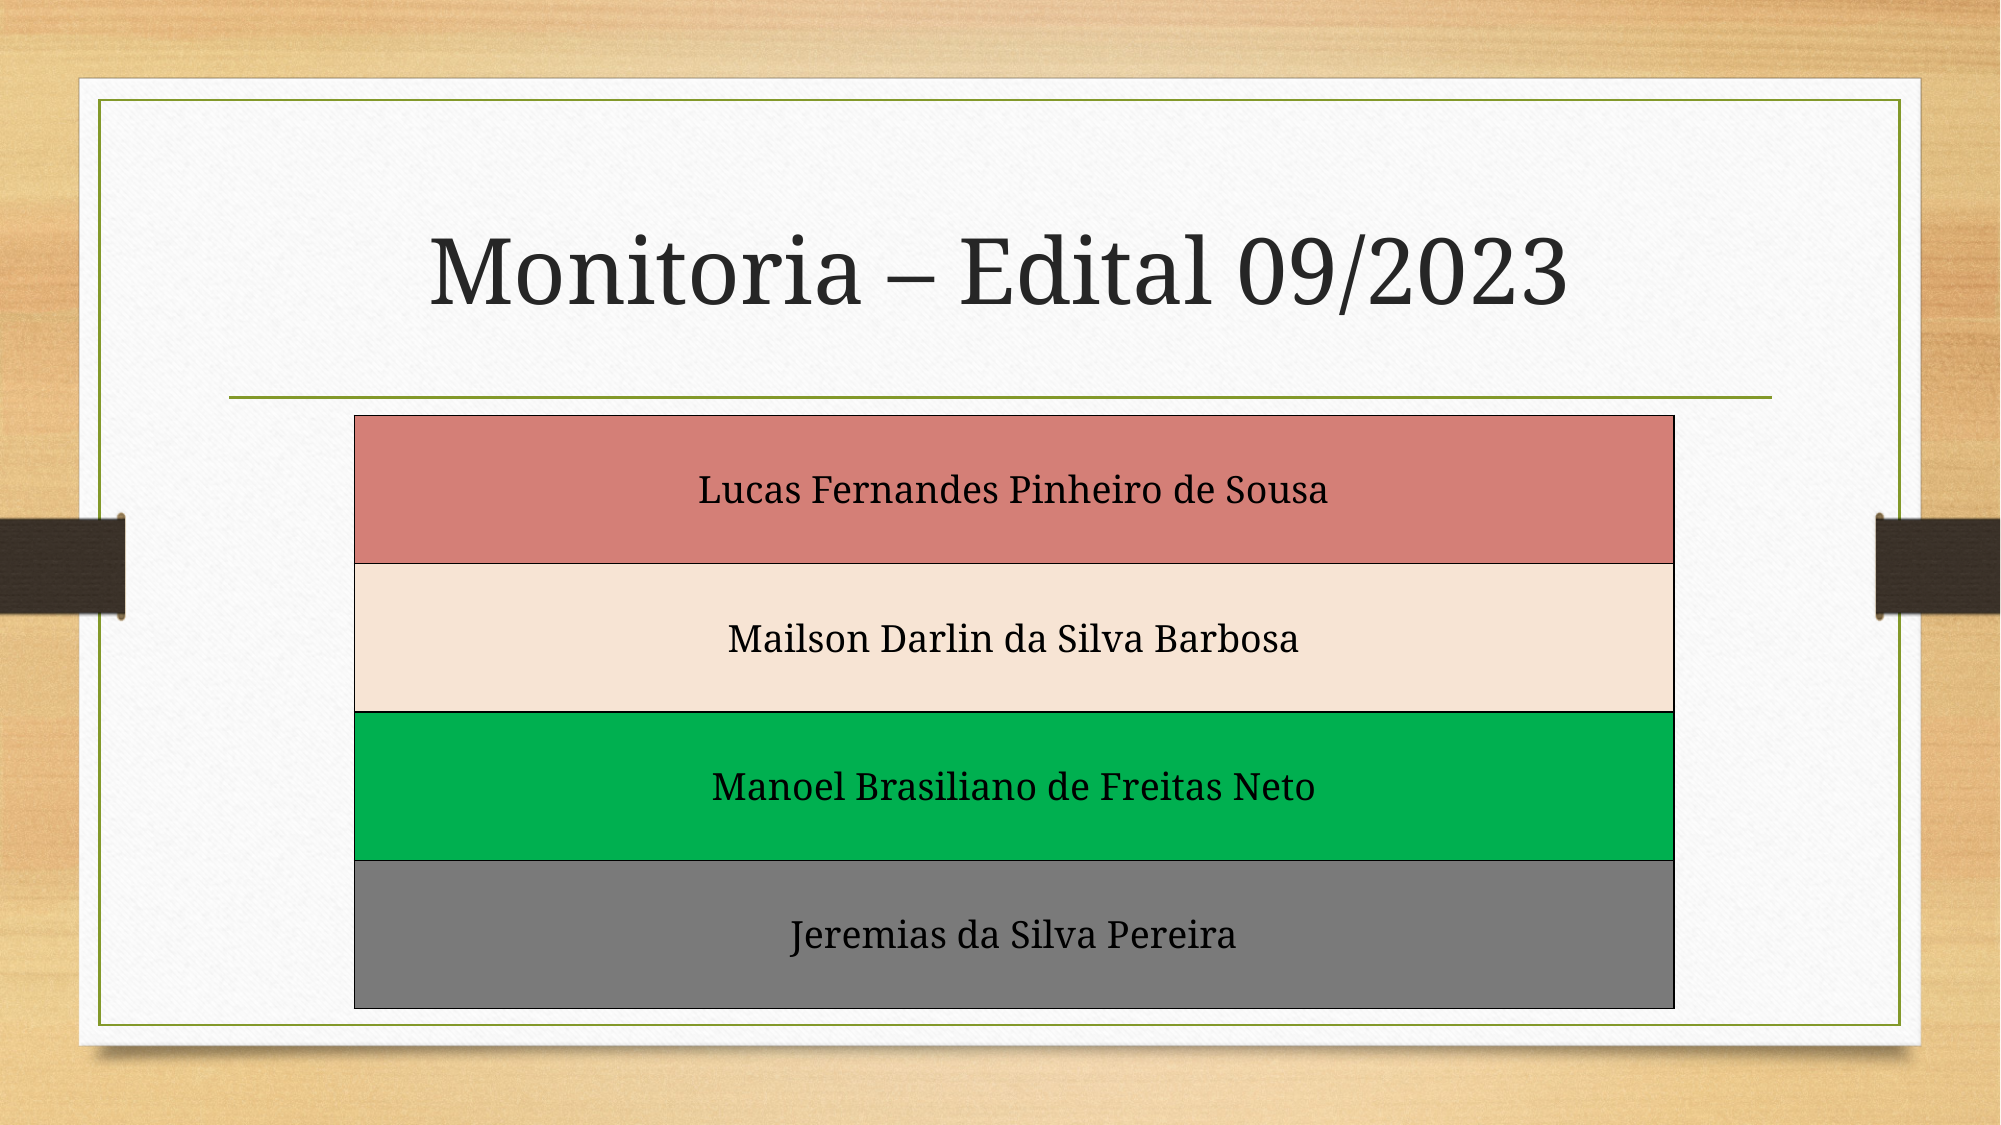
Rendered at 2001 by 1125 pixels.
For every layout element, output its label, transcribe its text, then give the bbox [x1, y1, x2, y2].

table_cell Mailson Darlin da Silva Barbosa [355, 564, 1673, 711]
table_header Lucas Fernandes Pinheiro de Sousa [355, 416, 1673, 563]
table_cell Jeremias da Silva Pereira [355, 861, 1673, 1008]
title Monitoria – Edital 09/2023 [212, 161, 1788, 375]
table_cell Manoel Brasiliano de Freitas Neto [355, 713, 1673, 860]
picture [0, 0, 2001, 1125]
